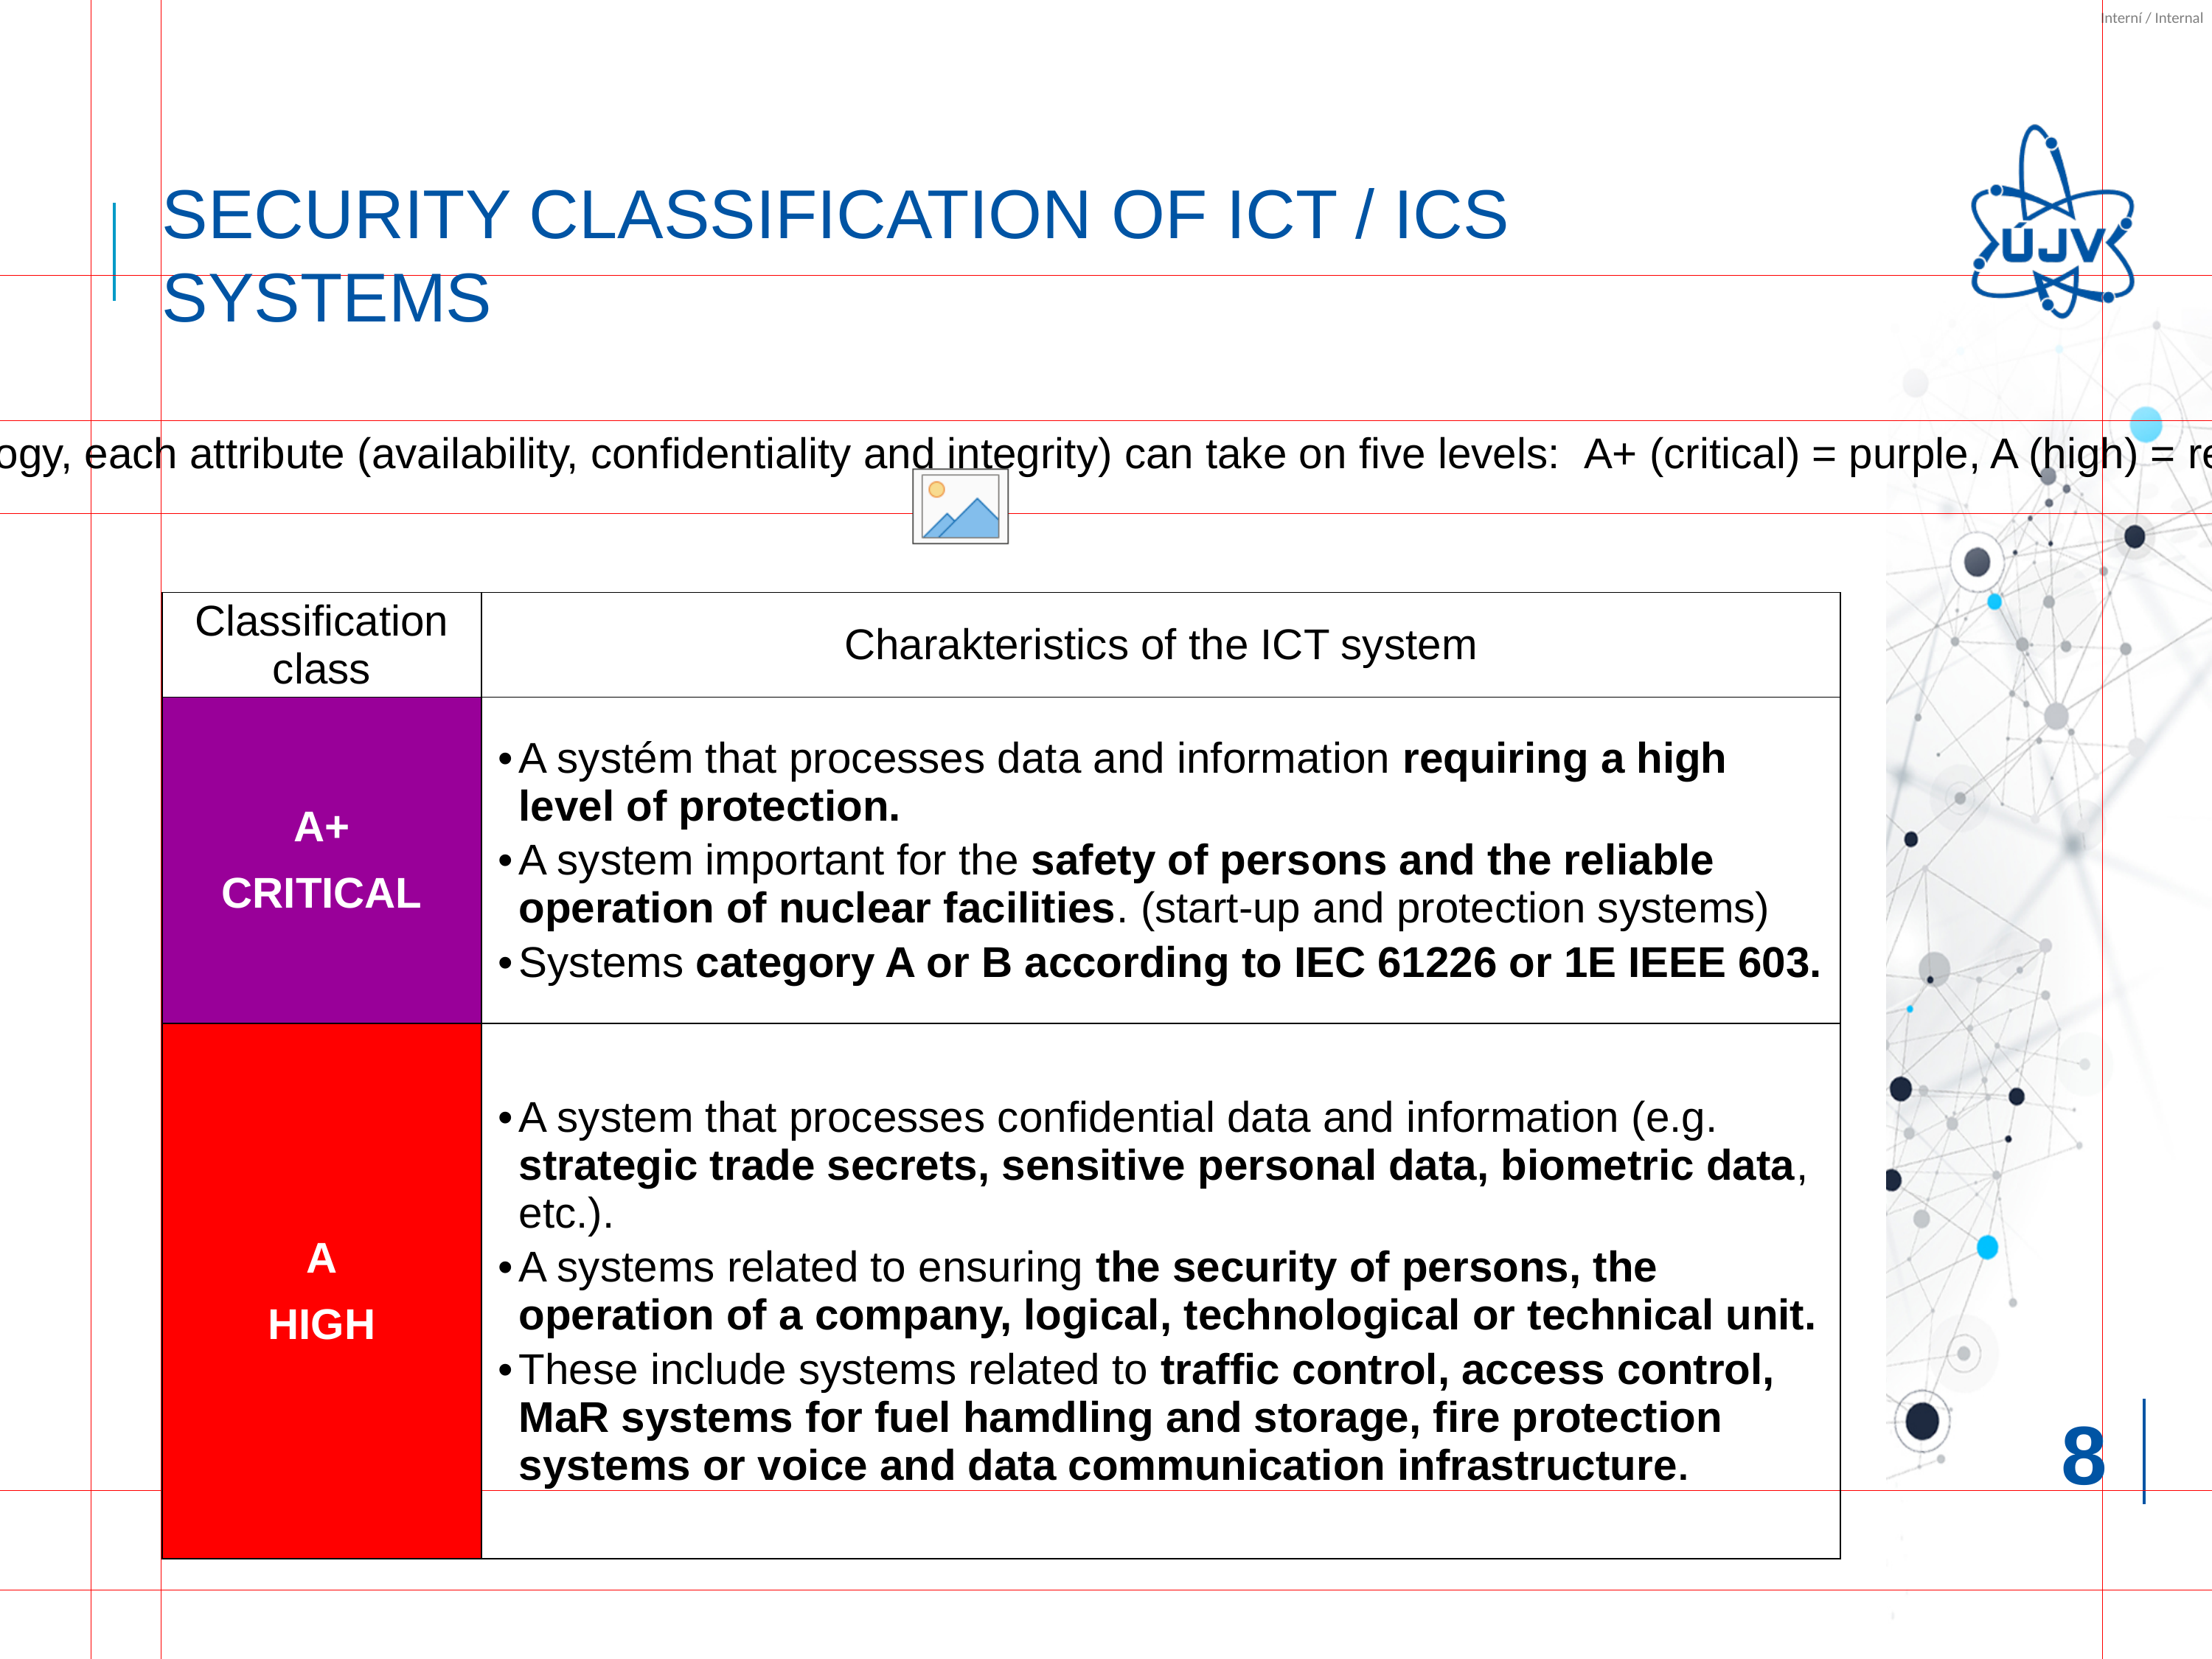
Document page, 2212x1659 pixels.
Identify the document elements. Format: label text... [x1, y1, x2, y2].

picture [1886, 1590, 2102, 1659]
table_header Classification class [163, 593, 481, 697]
picture [161, 420, 1759, 593]
picture [2103, 421, 2212, 513]
picture [2103, 1491, 2212, 1590]
picture [1886, 84, 2212, 420]
picture [2208, 448, 2212, 455]
title Security Classification of ICT / ICS Systems [161, 124, 1759, 381]
table_header Charakteristics of the ICT system [482, 593, 1840, 697]
picture [1886, 421, 2102, 513]
picture [2208, 458, 2212, 465]
picture [1886, 1491, 2102, 1590]
picture [2103, 514, 2212, 1490]
table_cell A systém that processes data and information requiring a high level of protection. A system important for the safety of persons and the reliable operation of nuclear facilities. (start-up and protection systems) Systems category A or B according to IEC 61226 or 1E IEEE 603. [482, 698, 1840, 1023]
table_cell A system that processes confidential data and information (e.g. strategic trade secrets, sensitive personal data, biometric data, etc.). A systems related to ensuring the security of persons, the operation of a company, logical, technological or technical unit. These include systems related to traffic control, access control, MaR systems for fuel hamdling and storage, fire protection systems or voice and data communication infrastructure. [482, 1024, 1840, 1558]
table_cell A+ CRITICAL [163, 698, 481, 1023]
slide_number 8 [1937, 1399, 2107, 1505]
picture [2103, 1590, 2212, 1659]
table_cell A HIGH [163, 1024, 481, 1558]
picture [1886, 514, 2102, 1490]
